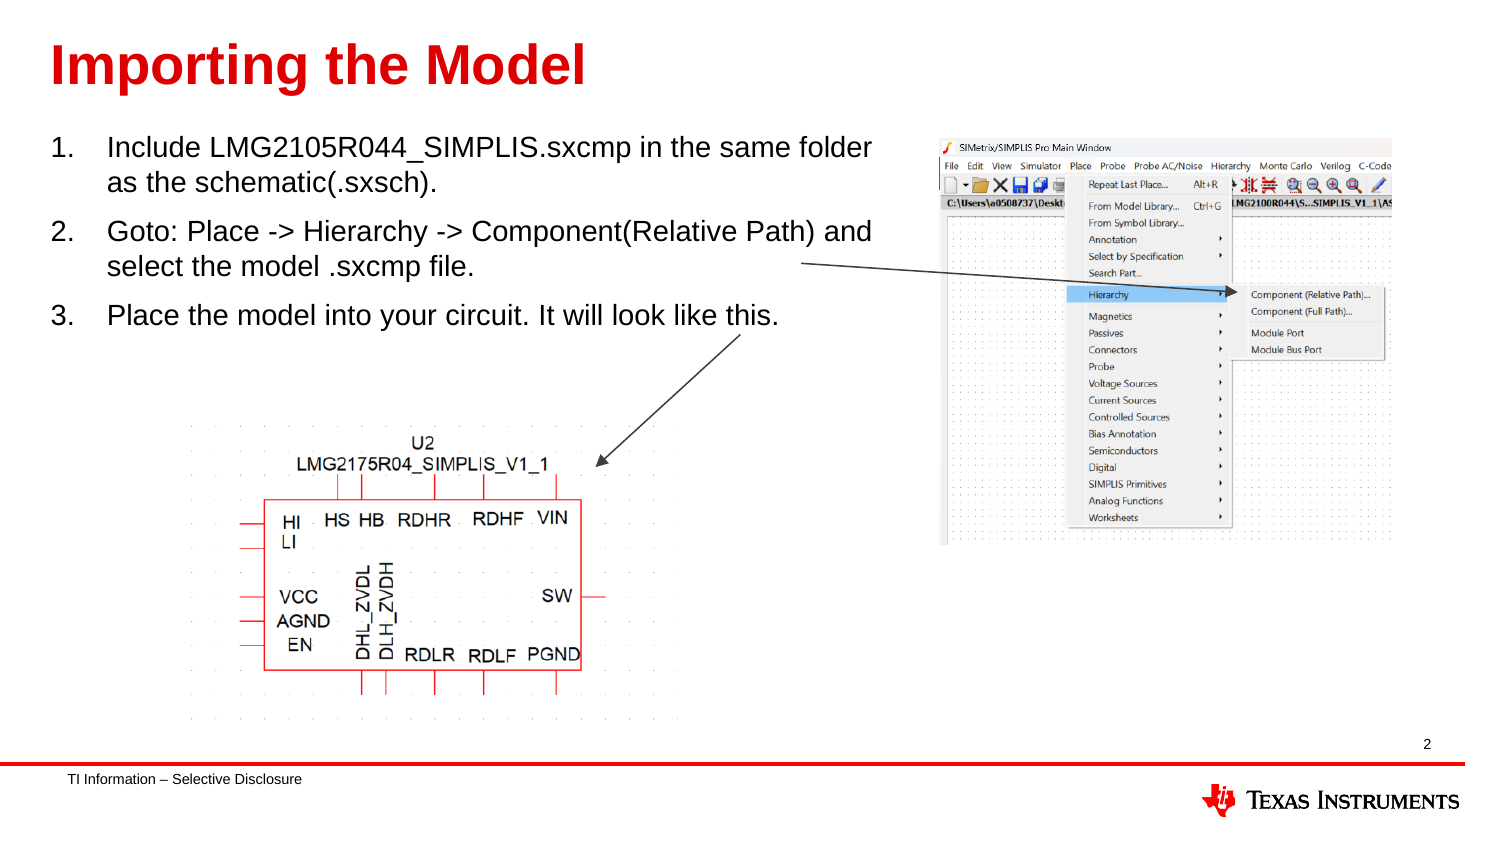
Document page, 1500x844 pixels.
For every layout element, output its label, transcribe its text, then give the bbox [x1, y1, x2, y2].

picture [1202, 784, 1459, 817]
picture [181, 417, 678, 730]
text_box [800, 263, 1238, 293]
list Include LMG2105R044_SIMPLIS.sxcmp in the same folder as the schematic(.sxsch). Goto: Place -> Hierarchy -> Component(Relative Path) and select the model .sxcmp file. Place the model into your circuit. It will look like this. [37, 122, 896, 377]
title Importing the Model [37, 17, 1426, 119]
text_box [595, 334, 741, 468]
slide_number 2 [1093, 728, 1444, 755]
picture [939, 138, 1393, 545]
